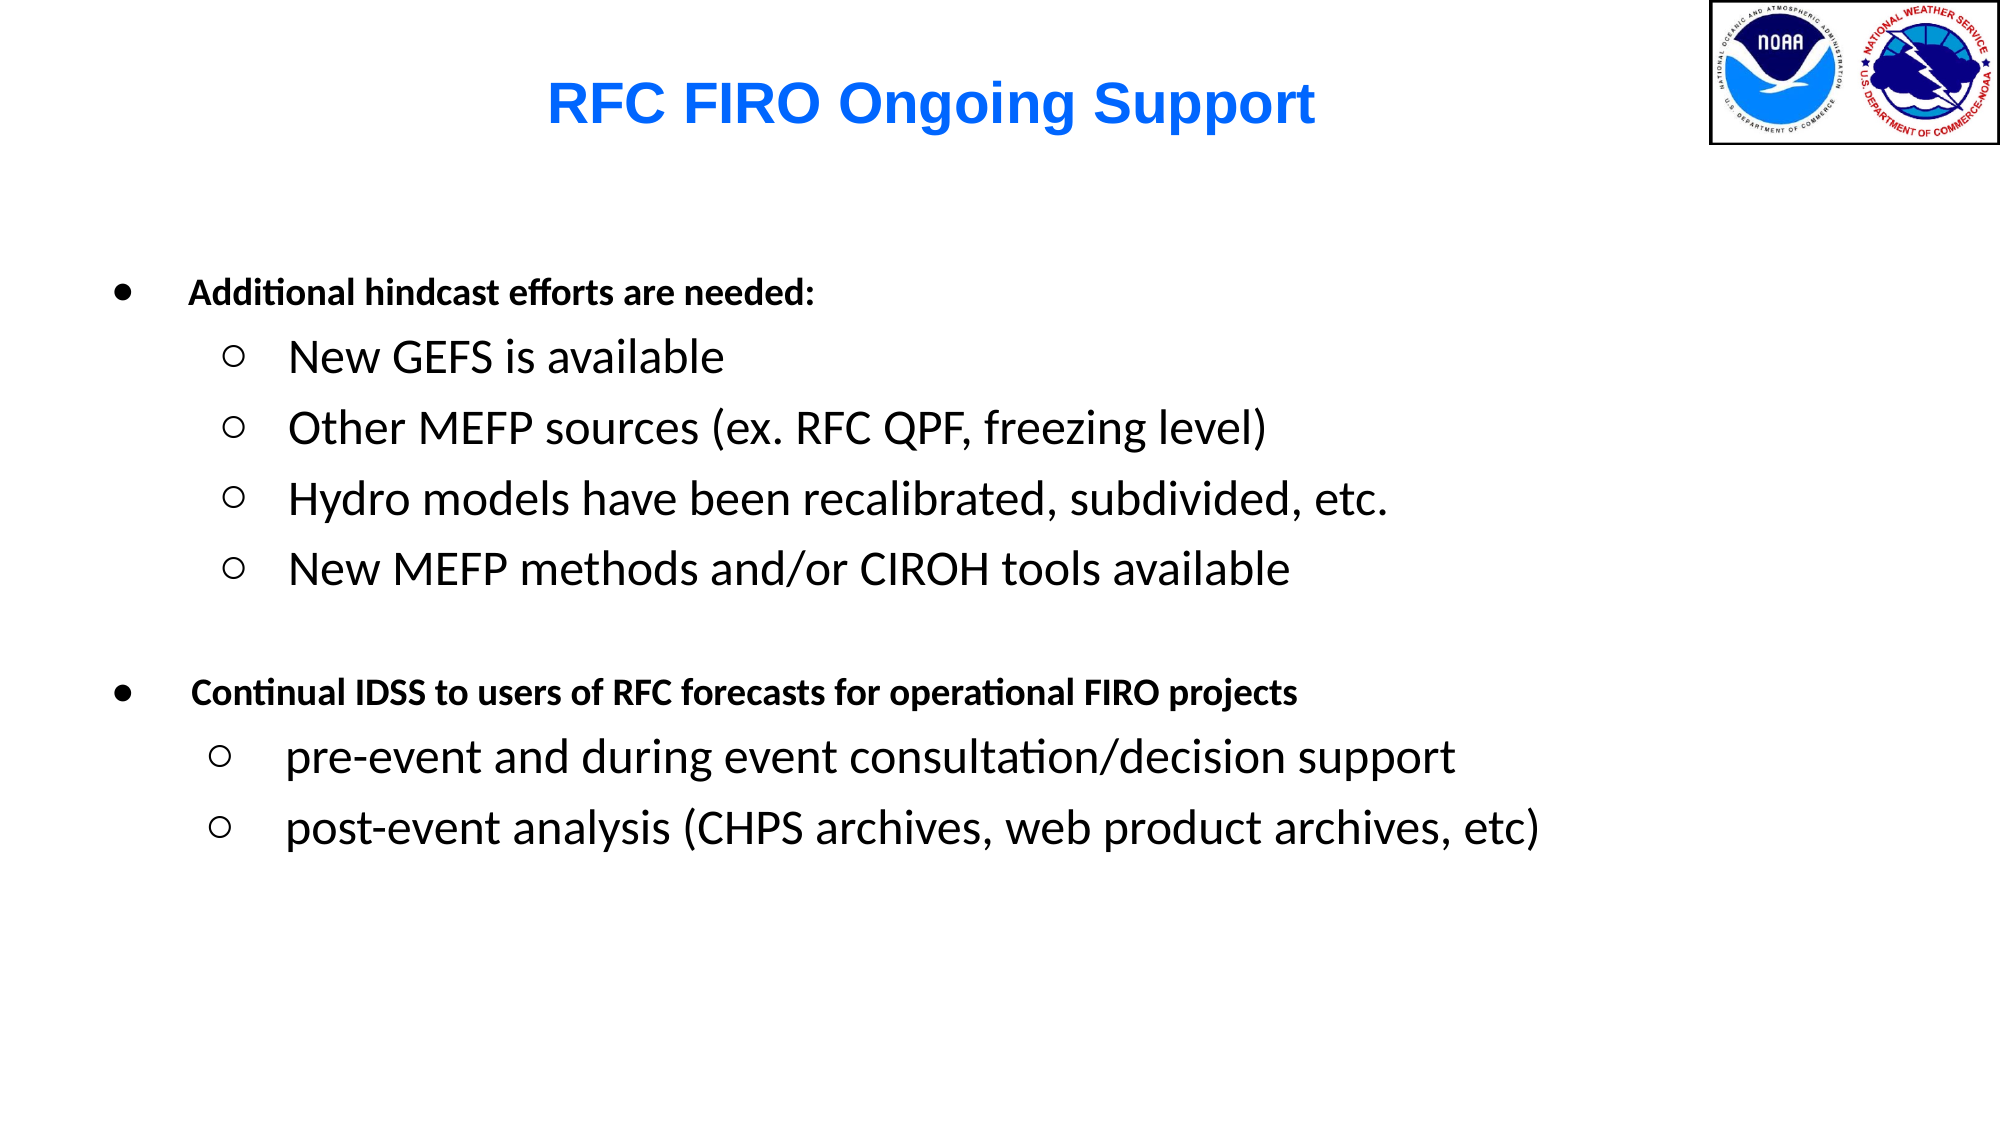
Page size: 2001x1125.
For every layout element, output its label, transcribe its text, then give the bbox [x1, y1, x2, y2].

picture [1709, 0, 2000, 145]
list Additional hindcast efforts are needed: New GEFS is available Other MEFP sources (ex. RFC QPF, freezing level) Hydro models have been recalibrated, subdivided, etc. New MEFP methods and/or CIROH tools available Continual IDSS to users of RFC forecasts for operational FIRO projects pre-event and during event consultation/decision support post-event analysis (CHPS archives, web product archives, etc) [68, 252, 1932, 1000]
title RFC FIRO Ongoing Support [0, 53, 1864, 179]
